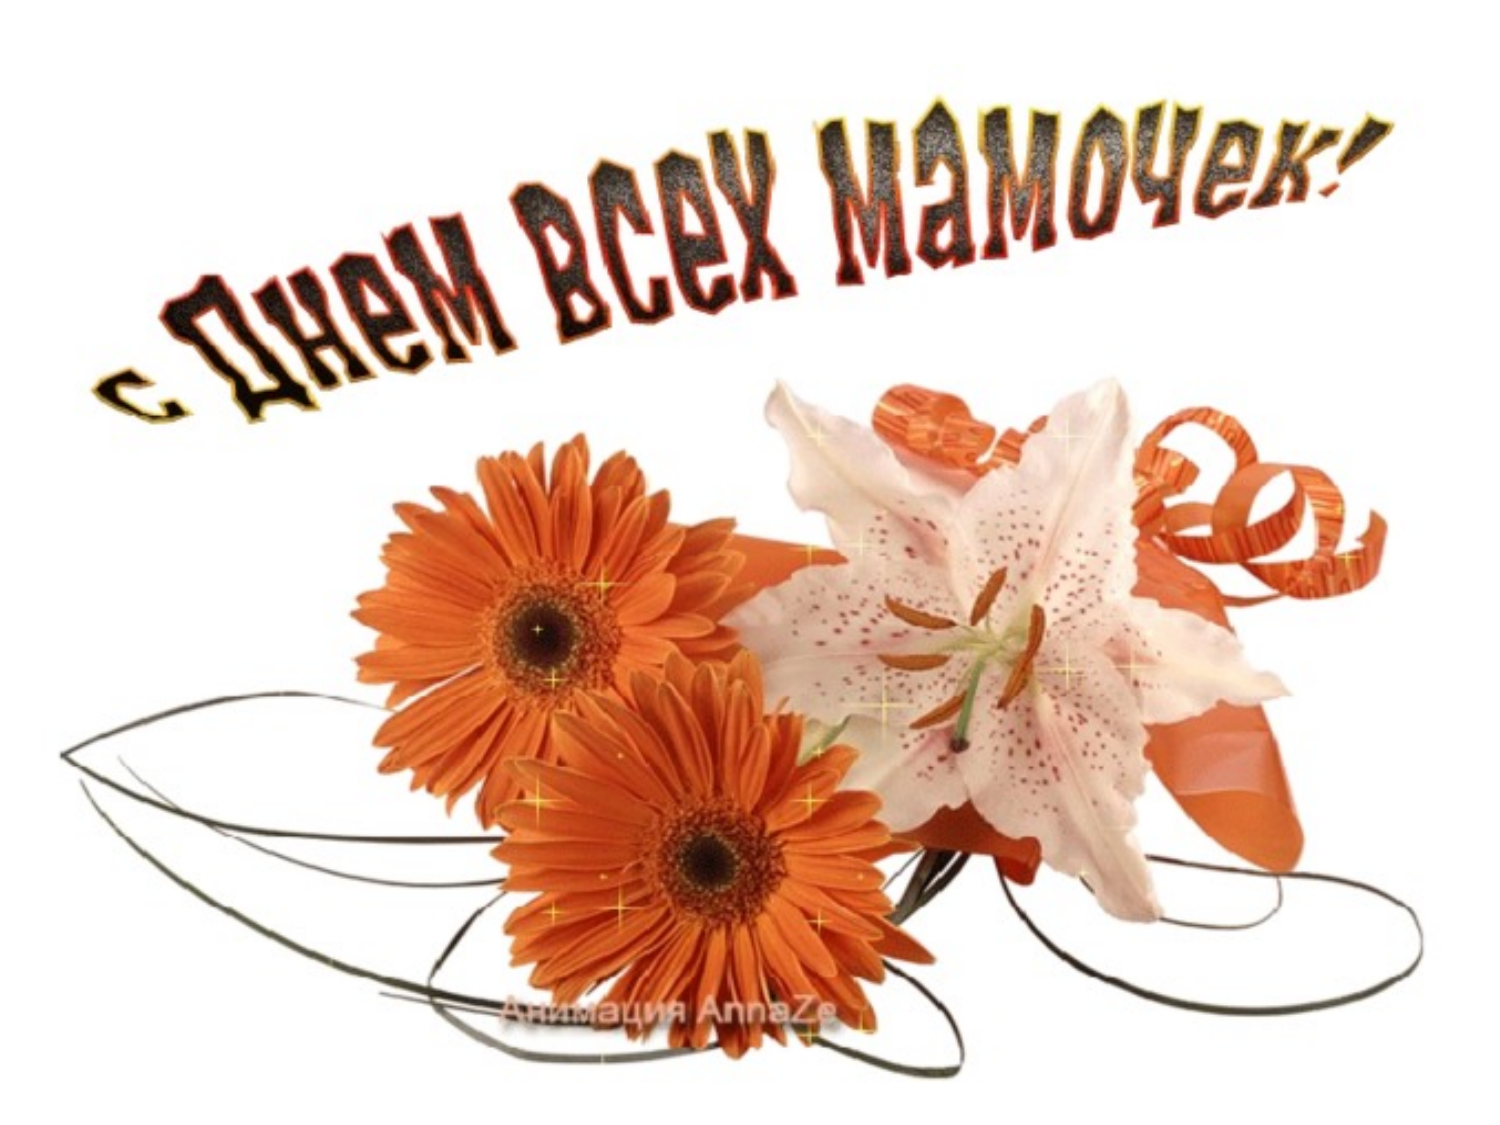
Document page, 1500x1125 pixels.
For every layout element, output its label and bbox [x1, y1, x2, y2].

picture [41, 30, 1459, 1083]
